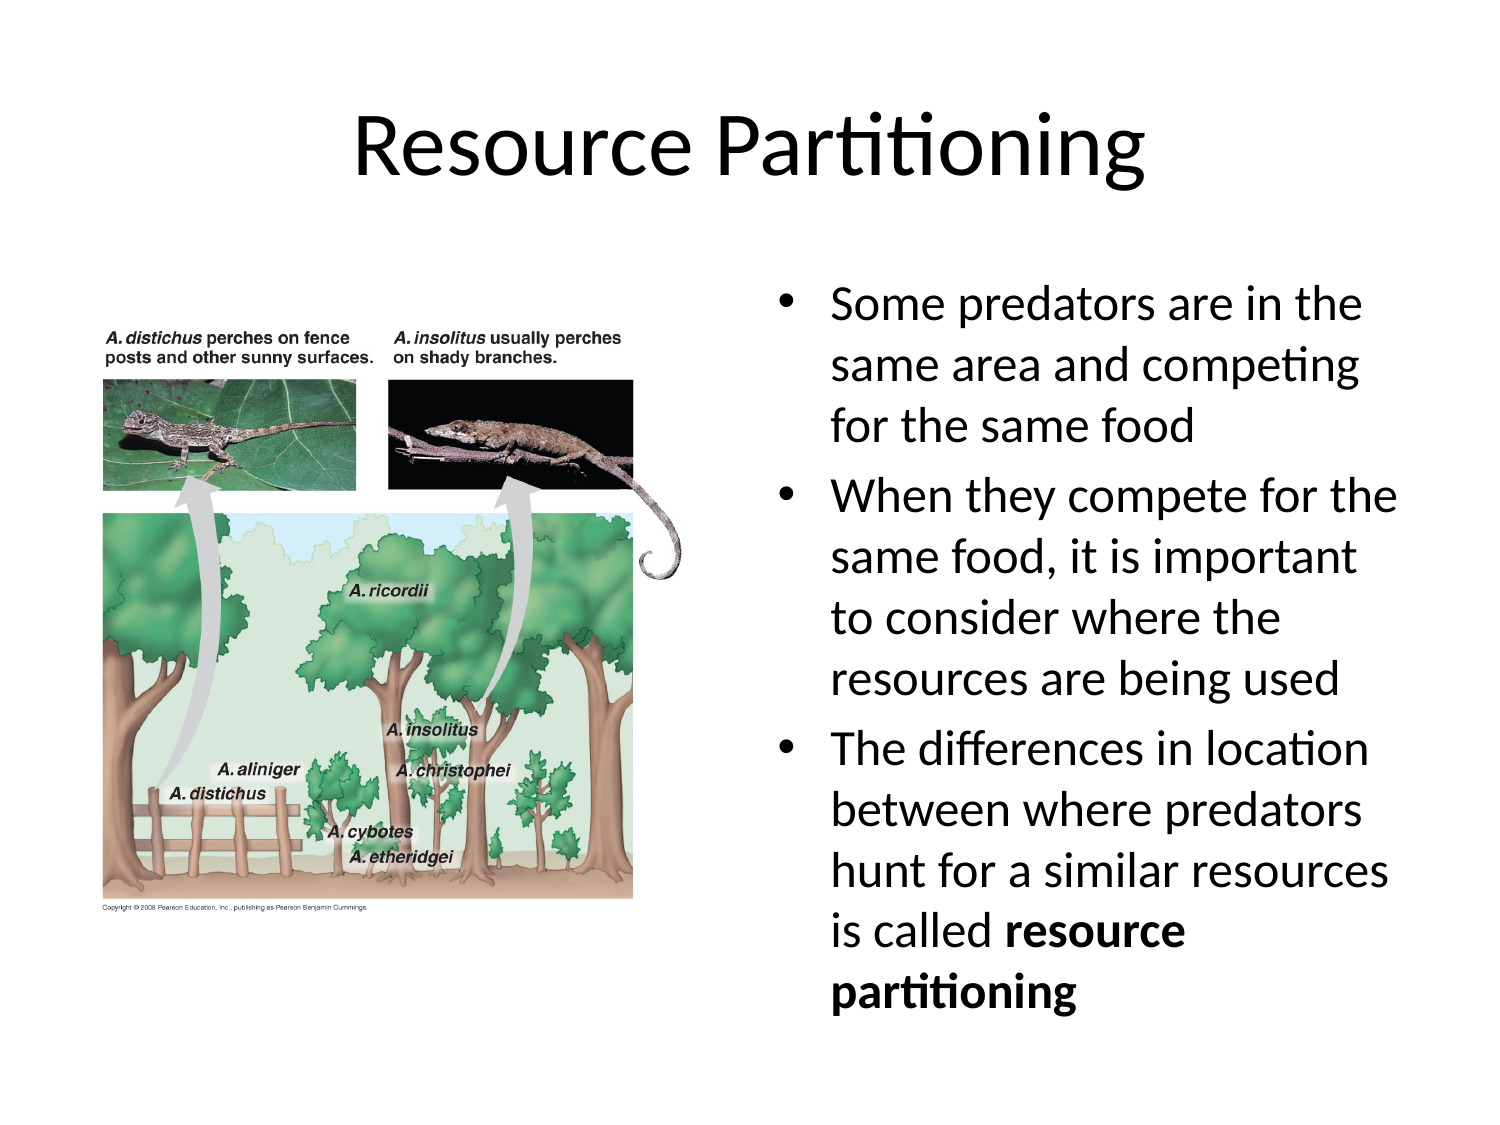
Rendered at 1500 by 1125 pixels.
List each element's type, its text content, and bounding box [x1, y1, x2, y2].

picture [99, 324, 684, 916]
title Resource Partitioning [75, 45, 1425, 233]
list Some predators are in the same area and competing for the same food When they compete for the same food, it is important to consider where the resources are being used The differences in location between where predators hunt for a similar resources is called resource partitioning [762, 262, 1425, 1075]
